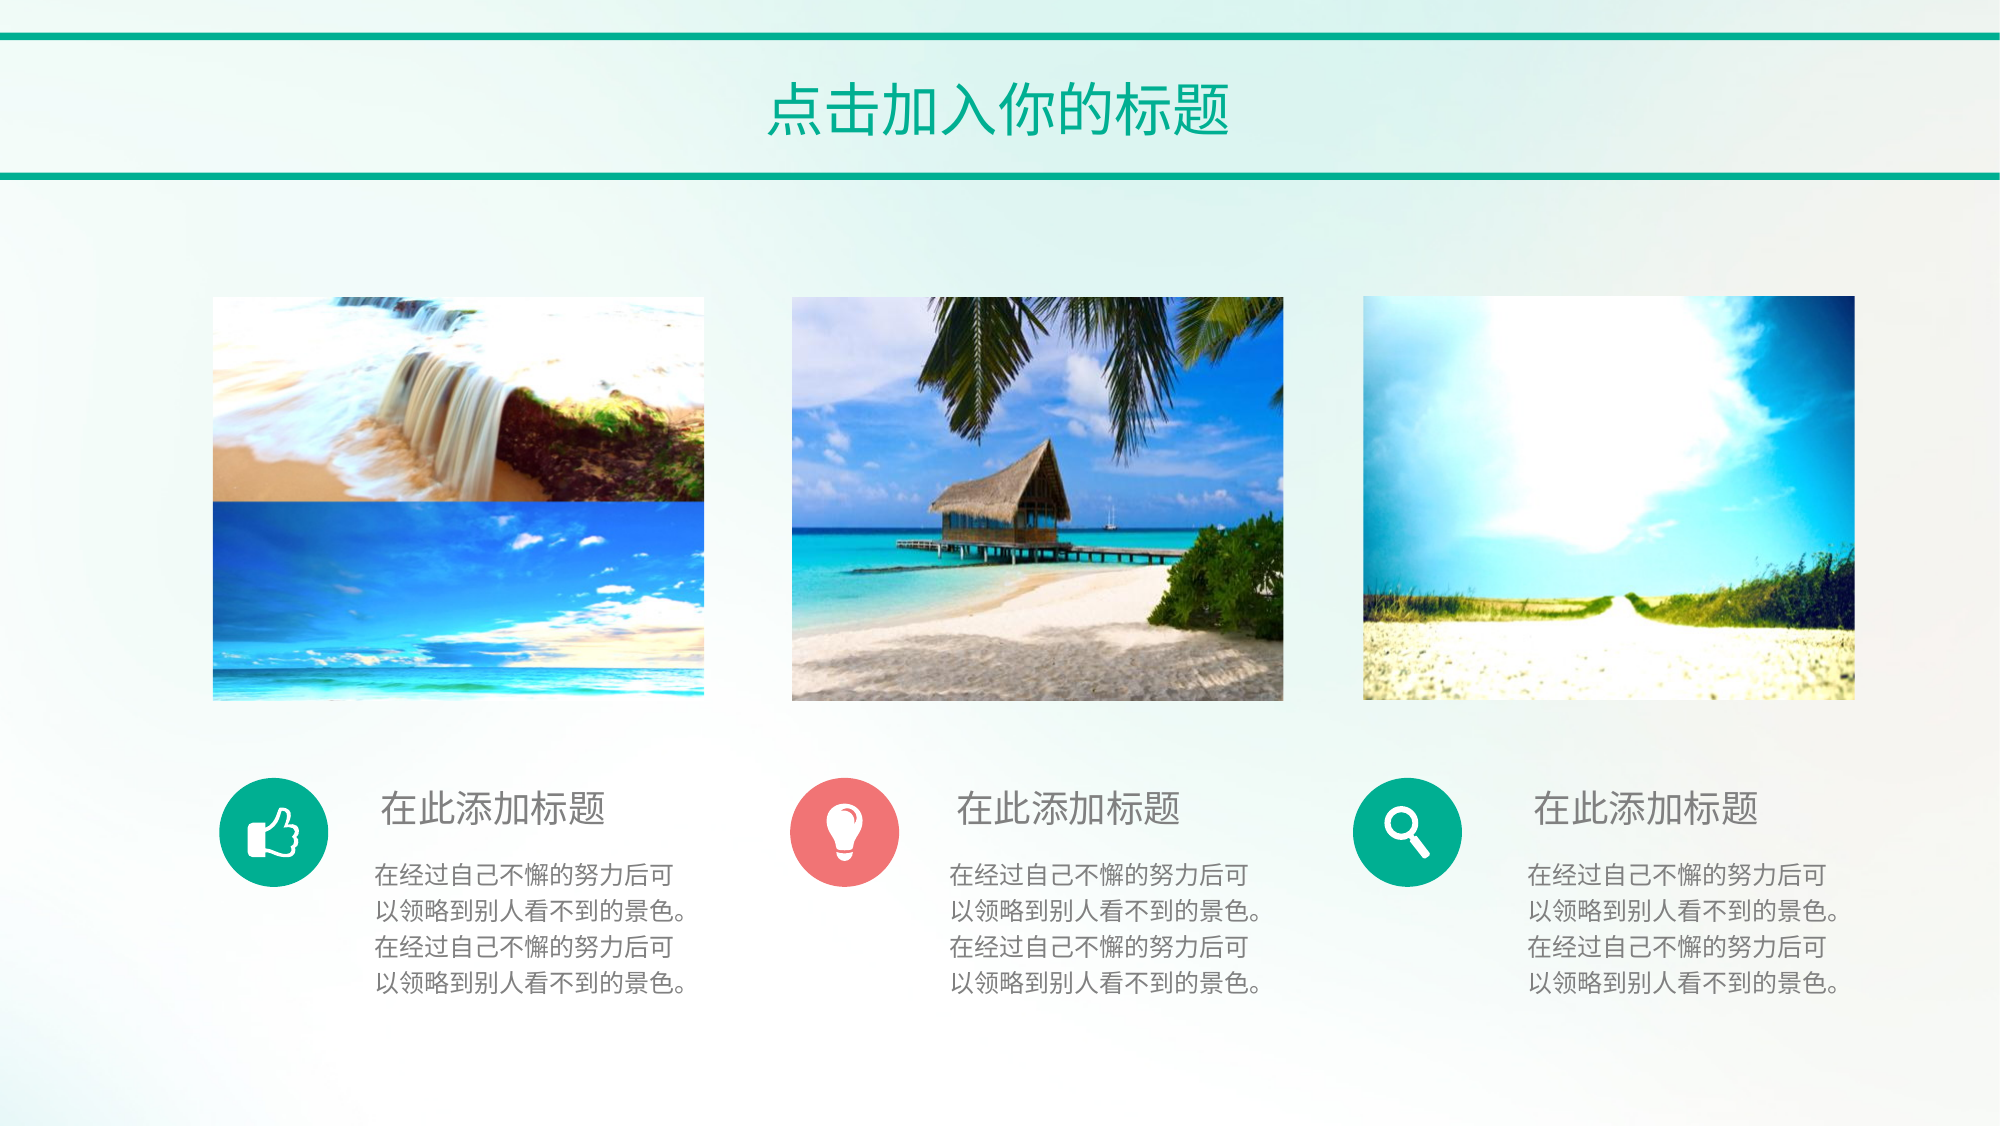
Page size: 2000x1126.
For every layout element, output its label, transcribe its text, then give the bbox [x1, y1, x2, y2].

text_box [247, 807, 299, 858]
text_box 在此添加标题 [365, 777, 621, 838]
text_box 在经过自己不懈的努力后可以领略到别人看不到的景色。在经过自己不懈的努力后可以领略到别人看不到的景色。 [359, 846, 701, 1005]
picture [0, 181, 2000, 1126]
text_box [790, 295, 1286, 702]
picture [0, 0, 2000, 32]
text_box [824, 801, 865, 864]
text_box [1384, 806, 1430, 859]
text_box 在此添加标题 [941, 777, 1196, 838]
text_box 在经过自己不懈的努力后可以领略到别人看不到的景色。在经过自己不懈的努力后可以领略到别人看不到的景色。 [1512, 846, 1854, 1005]
text_box [1350, 775, 1465, 889]
text_box 在经过自己不懈的努力后可以领略到别人看不到的景色。在经过自己不懈的努力后可以领略到别人看不到的景色。 [934, 846, 1277, 1005]
text_box 在此添加标题 [1518, 777, 1774, 838]
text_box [0, 32, 2000, 181]
text_box [788, 775, 902, 889]
text_box [217, 775, 331, 889]
text_box [211, 295, 706, 702]
text_box [1361, 295, 1857, 702]
